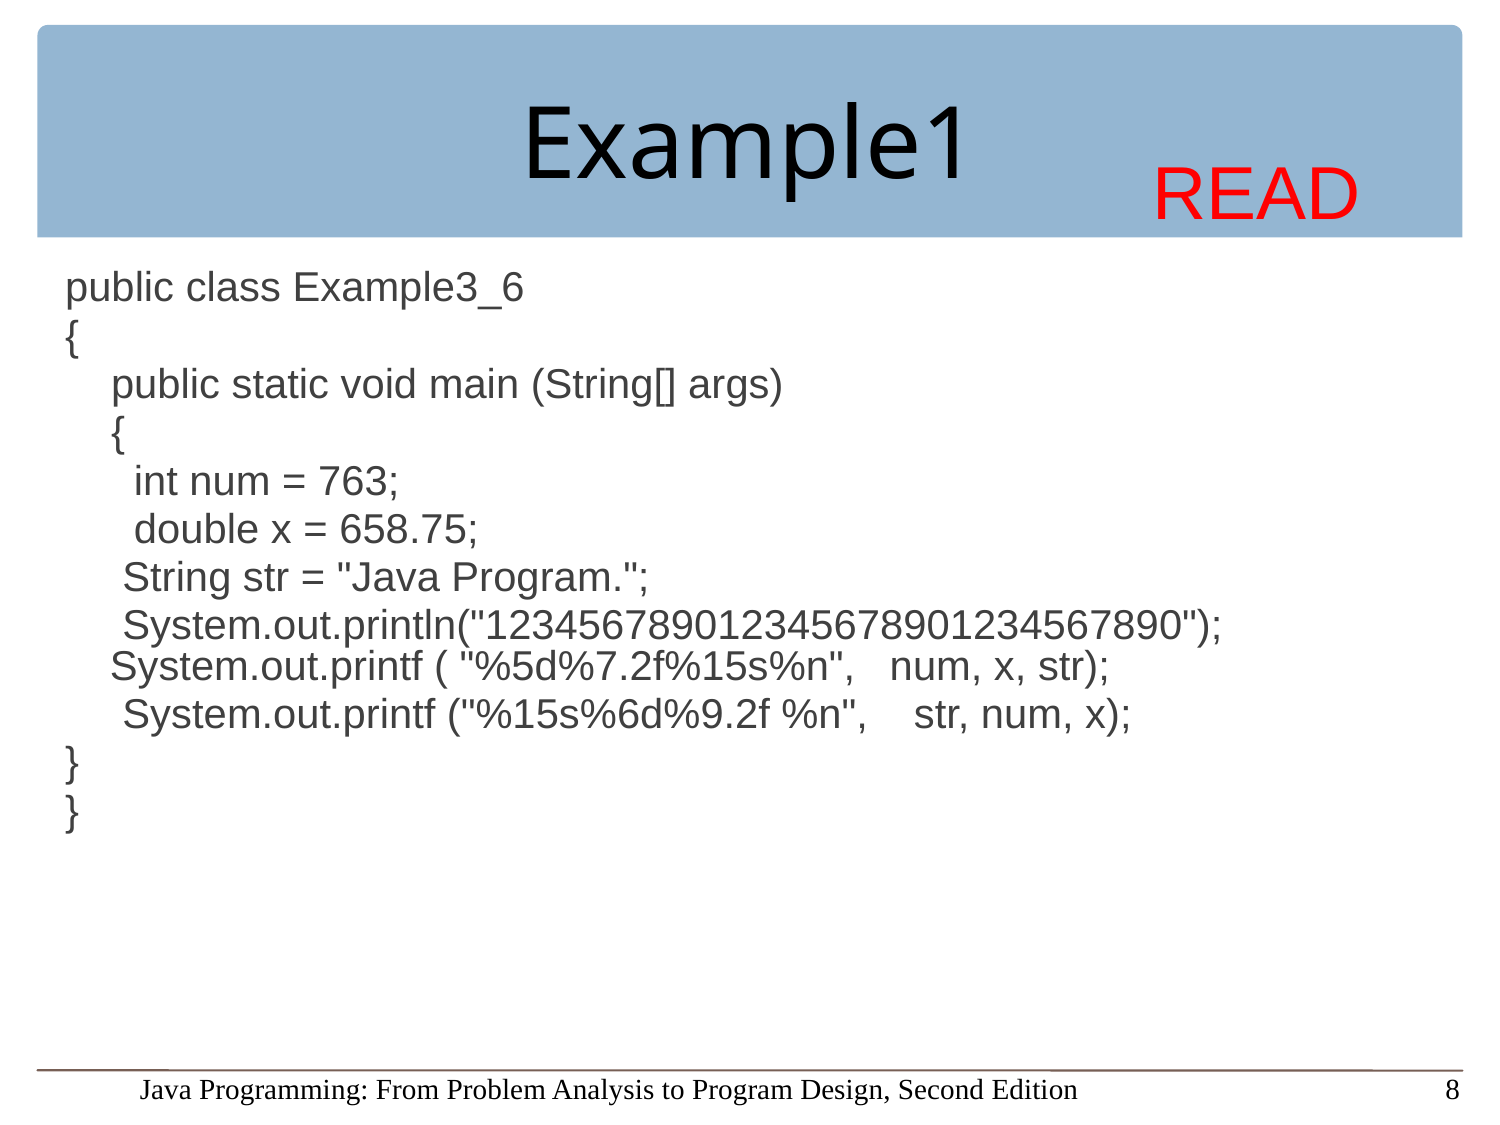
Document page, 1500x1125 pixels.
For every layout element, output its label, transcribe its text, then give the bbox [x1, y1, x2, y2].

text_box Java Programming: From Problem Analysis to Program Design, Second Edition [125, 1062, 1275, 1100]
text_box READ [1137, 137, 1400, 243]
title Example1 [49, 44, 1451, 233]
text_box 8 [1275, 1062, 1475, 1100]
list public class Example3_6 { public static void main (String[] args) { int num = 763; double x = 658.75; String str = "Java Program."; System.out.println("123456789012345678901234567890"); System.out.printf ( "%5d%7.2f%15s%n", num, x, str); System.out.printf ("%15s%6d%9.2f %n", str, num, x); } } [49, 262, 1451, 1051]
